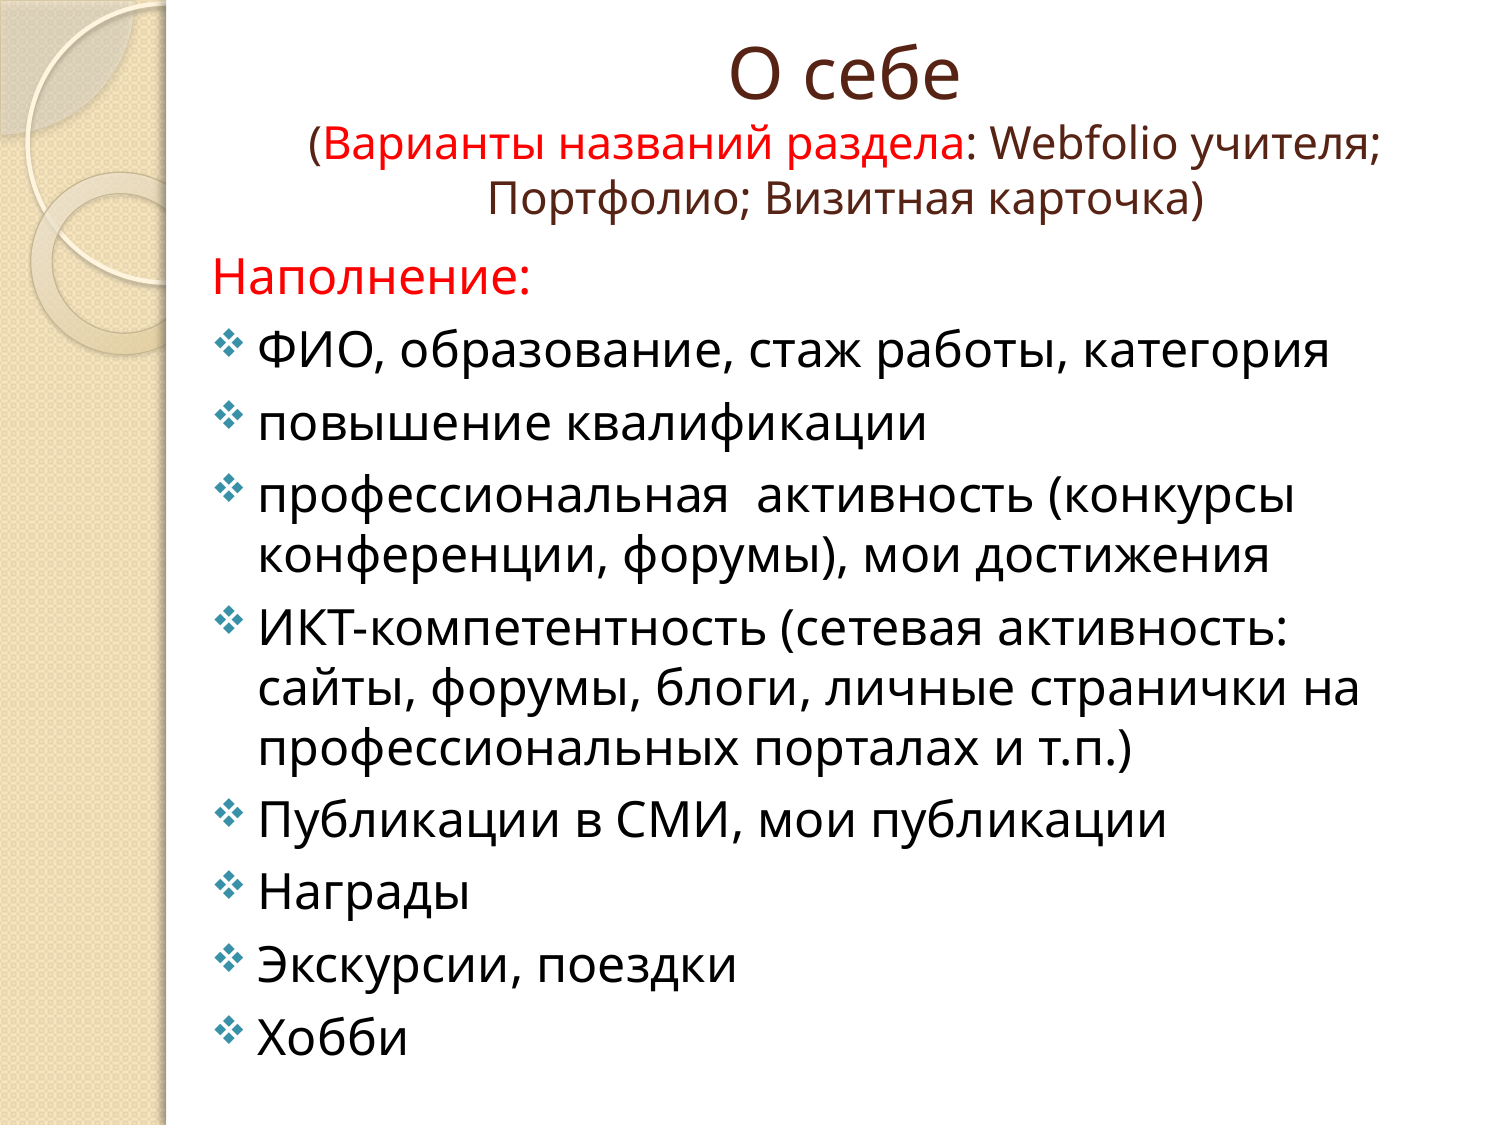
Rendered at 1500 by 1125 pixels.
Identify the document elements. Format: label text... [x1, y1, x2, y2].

list Наполнение: ФИО, образование, стаж работы, категория повышение квалификации профессиональная активность (конкурсы конференции, форумы), мои достижения ИКТ-компетентность (сетевая активность: сайты, форумы, блоги, личные странички на профессиональных порталах и т.п.) Публикации в СМИ, мои публикации Награды Экскурсии, поездки Хобби [183, 237, 1466, 1094]
title О себе (Варианты названий раздела: Webfolio учителя; Портфолио; Визитная карточка) [230, 19, 1461, 232]
